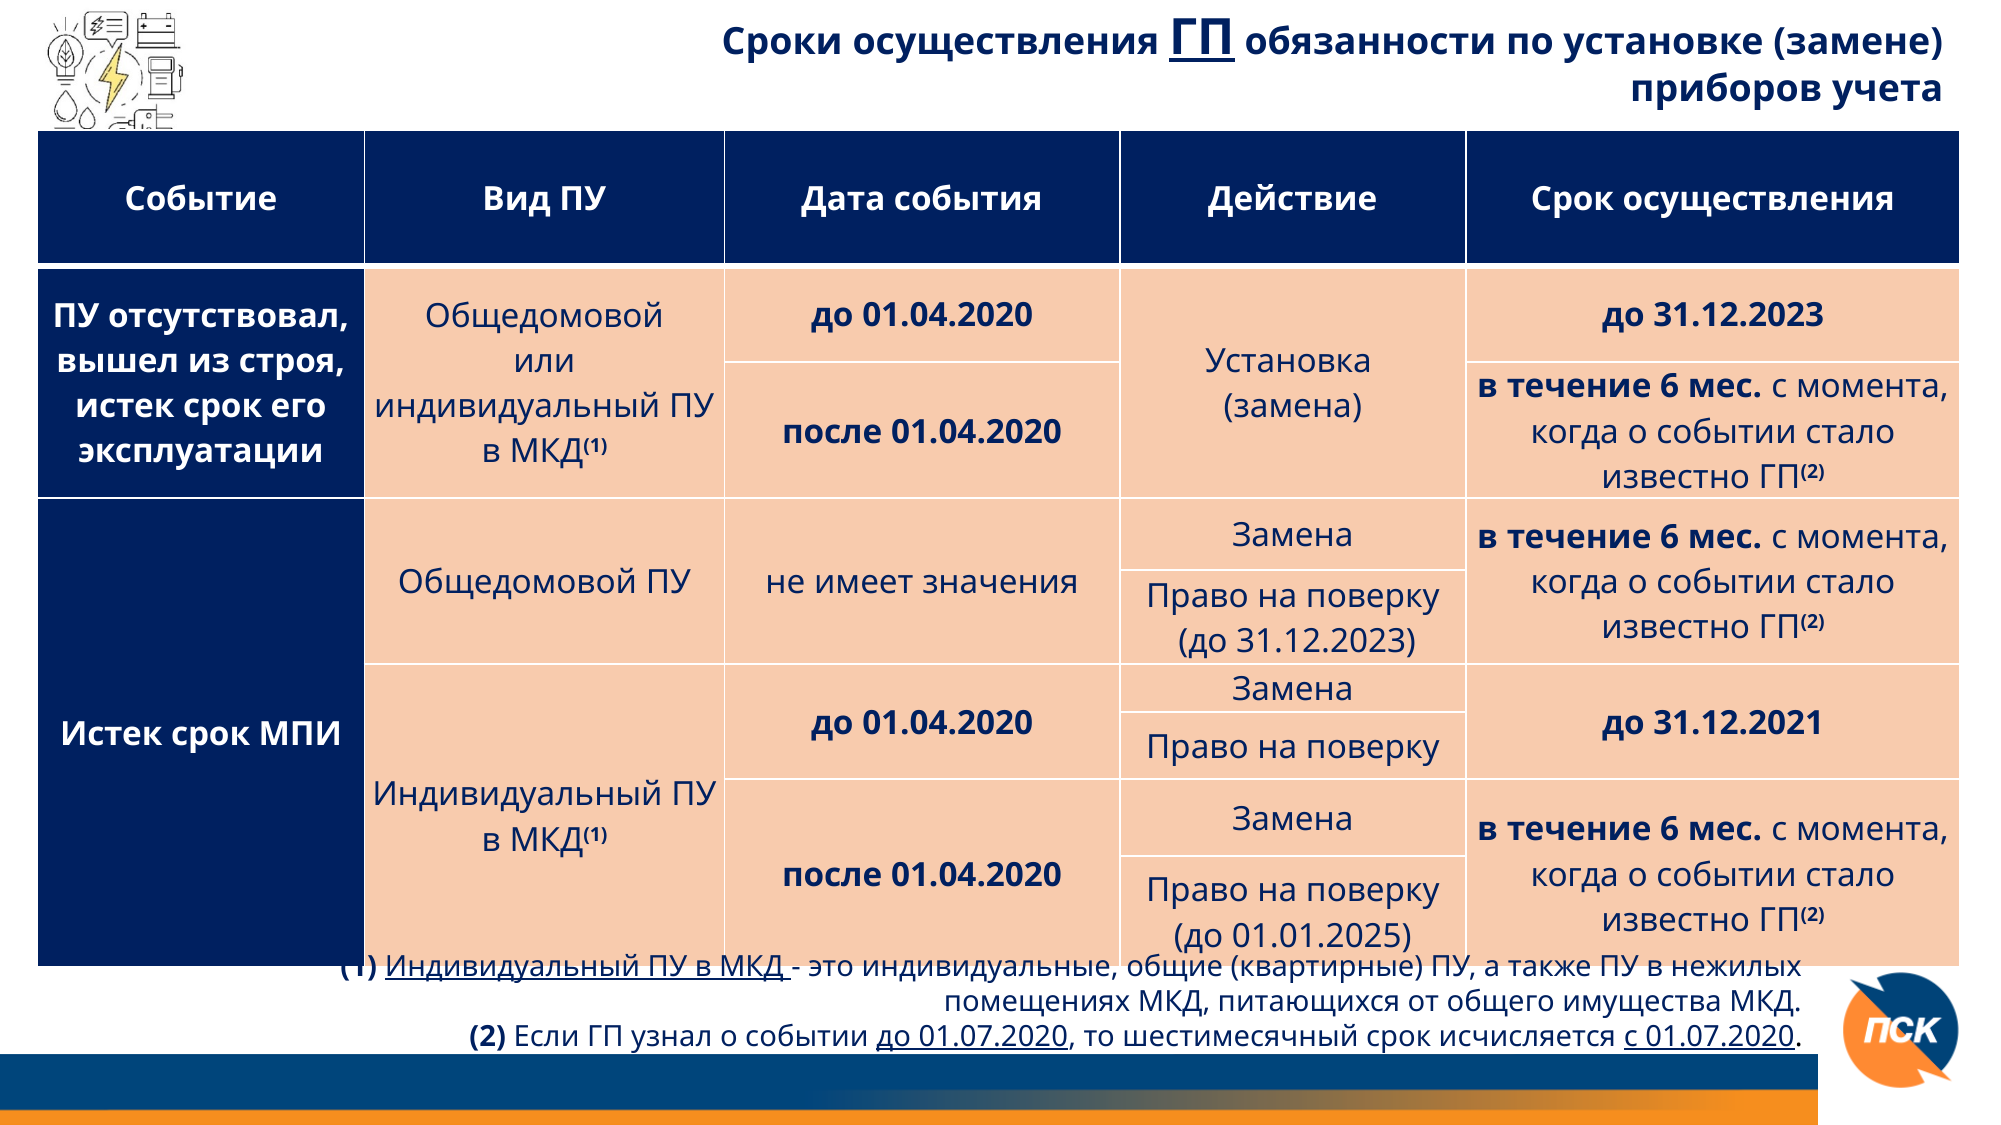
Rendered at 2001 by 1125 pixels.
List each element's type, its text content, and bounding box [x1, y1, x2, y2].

table_cell до 31.12.2021 [1467, 665, 1959, 778]
text_box Сроки осуществления ГП обязанности по установке (замене) приборов учета [625, 0, 1959, 162]
table_header Событие [38, 131, 364, 263]
table_cell в течение 6 мес. с момента, когда о событии стало известно ГП(2) [1467, 780, 1959, 939]
table_header Срок осуществления [1467, 162, 1959, 263]
table_header Действие [1121, 162, 1465, 263]
table_cell после 01.04.2020 [725, 780, 1119, 939]
table_cell до 01.04.2020 [725, 665, 1119, 778]
table_cell Замена [1121, 665, 1465, 711]
table_cell Общедомовой ПУ [365, 499, 724, 663]
table_cell до 31.12.2023 [1467, 269, 1959, 361]
table_cell после 01.04.2020 [725, 363, 1119, 497]
table_cell не имеет значения [725, 499, 1119, 663]
table_header Вид ПУ [365, 131, 724, 263]
table_cell Право на поверку (до 01.01.2025) [1121, 857, 1465, 939]
table_cell Общедомовой или индивидуальный ПУ в МКД(1) [365, 269, 724, 497]
table_cell Право на поверку [1121, 713, 1465, 778]
picture [39, 3, 188, 152]
text_box (1) Индивидуальный ПУ в МКД - это индивидуальные, общие (квартирные) ПУ, а также ПУ в нежилых помещениях МКД, питающихся от общего имущества МКД. (2) Если ГП узнал о событии до 01.07.2020, то шестимесячный срок исчисляется с 01.07.2020. [134, 939, 1802, 1054]
table_cell Индивидуальный ПУ в МКД(1) [365, 665, 724, 939]
table_header Дата события [725, 162, 1119, 263]
table_cell Установка (замена) [1121, 269, 1465, 497]
table_cell Замена [1121, 499, 1465, 569]
table_cell Истек срок МПИ [38, 499, 364, 966]
picture [0, 931, 2000, 1125]
table_cell ПУ отсутствовал, вышел из строя, истек срок его эксплуатации [38, 269, 364, 497]
table_cell Замена [1121, 780, 1465, 855]
table_cell до 01.04.2020 [725, 269, 1119, 361]
table_cell в течение 6 мес. с момента, когда о событии стало известно ГП(2) [1467, 363, 1959, 497]
table_cell в течение 6 мес. с момента, когда о событии стало известно ГП(2) [1467, 499, 1959, 663]
table_cell Право на поверку (до 31.12.2023) [1121, 571, 1465, 663]
